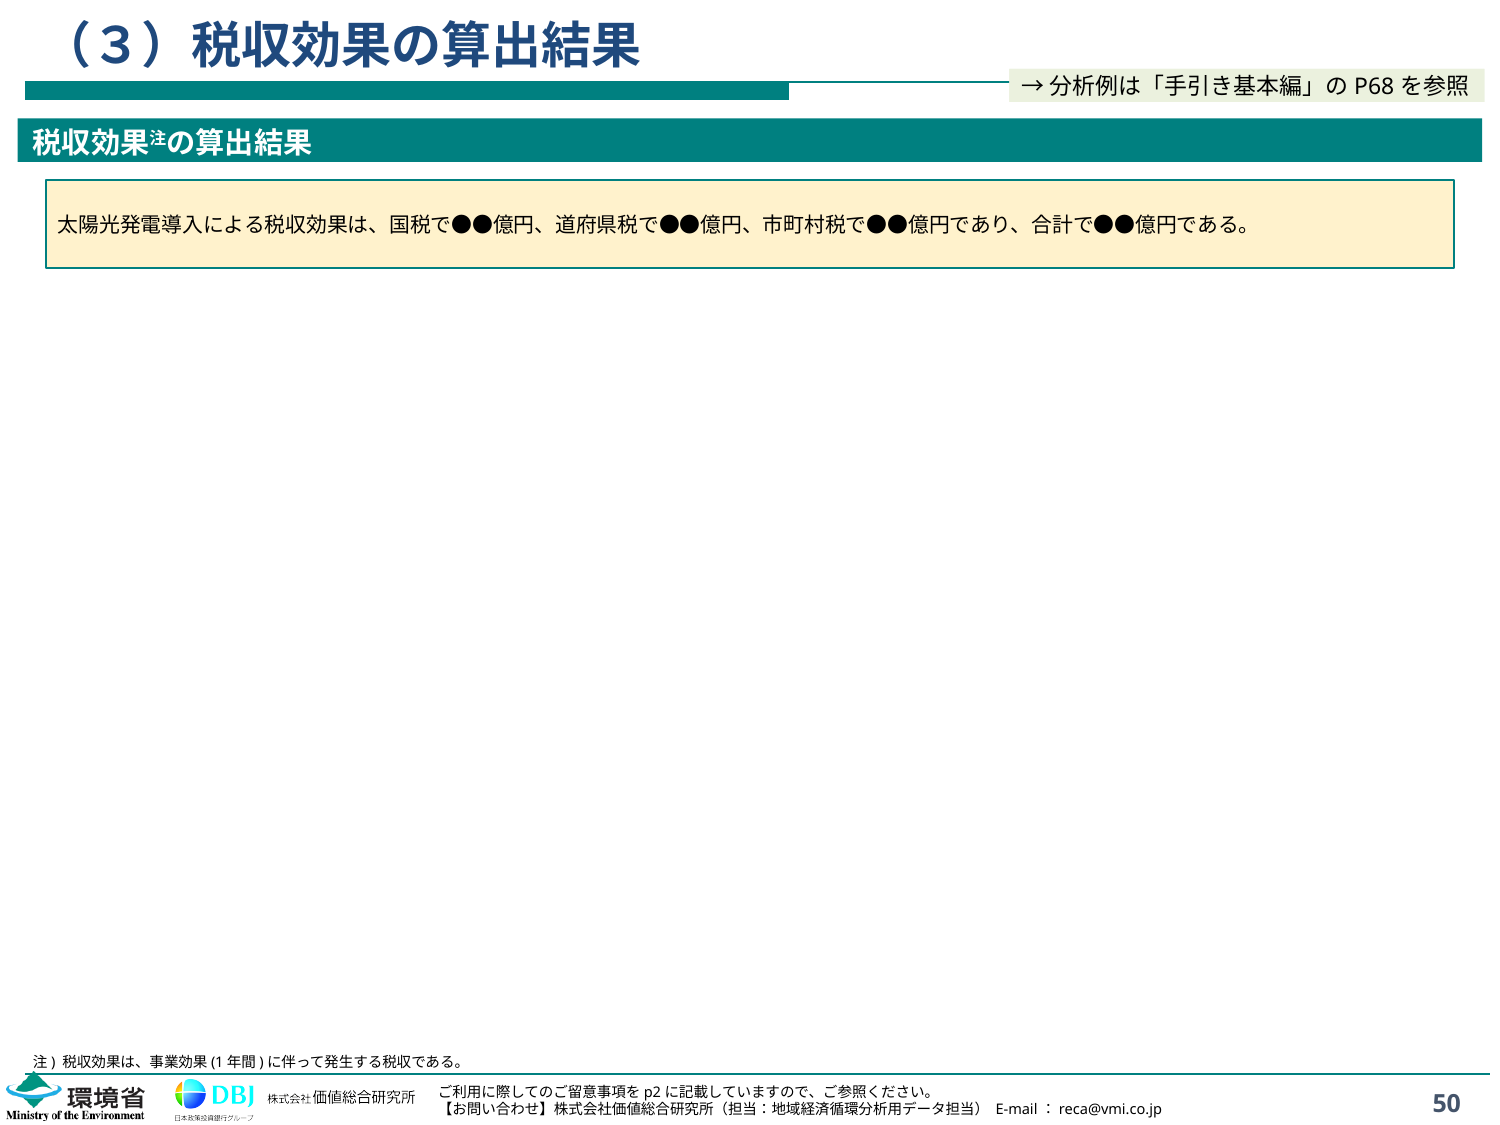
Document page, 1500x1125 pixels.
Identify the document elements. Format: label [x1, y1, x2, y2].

picture [2, 1071, 148, 1125]
text_box [17, 118, 1483, 162]
text_box [46, 179, 1454, 269]
text_box [33, 1050, 1451, 1071]
text_box [1009, 68, 1485, 102]
picture [171, 1075, 419, 1125]
slide_number [1393, 1079, 1500, 1122]
title [25, 0, 1355, 81]
